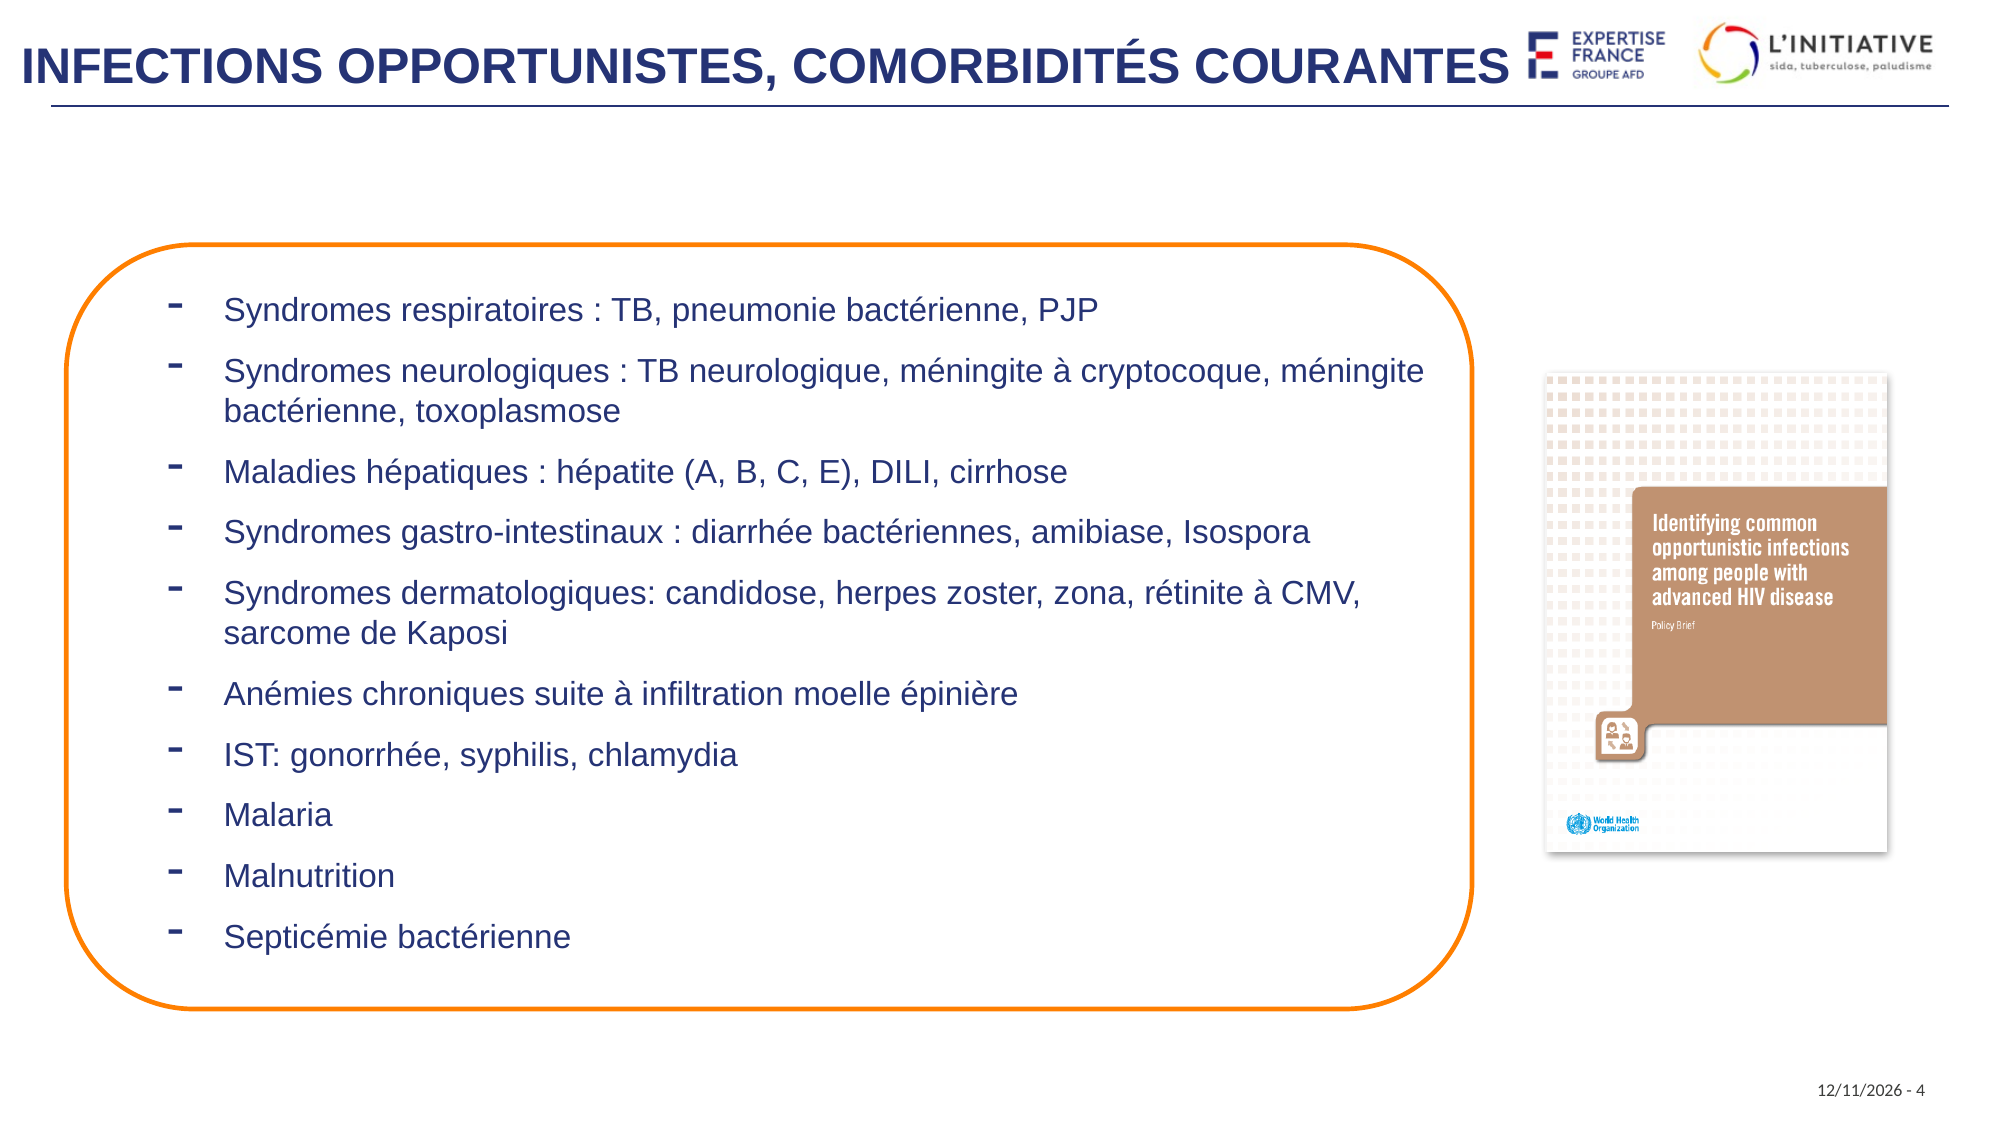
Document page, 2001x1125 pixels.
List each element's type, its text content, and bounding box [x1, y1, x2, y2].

picture [1514, 0, 1956, 106]
list Syndromes respiratoires : TB, pneumonie bactérienne, PJP Syndromes neurologiques : TB neurologique, méningite à cryptocoque, méningite bactérienne, toxoplasmose Maladies hépatiques : hépatite (A, B, C, E), DILI, cirrhose Syndromes gastro-intestinaux : diarrhée bactériennes, amibiase, Isospora Syndromes dermatologiques: candidose, herpes zoster, zona, rétinite à CMV, sarcome de Kaposi Anémies chroniques suite à infiltration moelle épinière IST: gonorrhée, syphilis, chlamydia Malaria Malnutrition Septicémie bactérienne [152, 280, 1460, 991]
picture [1545, 373, 1887, 852]
title Infections opportunistes, comorbidités courantes [6, 17, 1865, 103]
text_box [1460, 315, 1474, 939]
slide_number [742, 1058, 1940, 1119]
text_box [65, 243, 1435, 1011]
